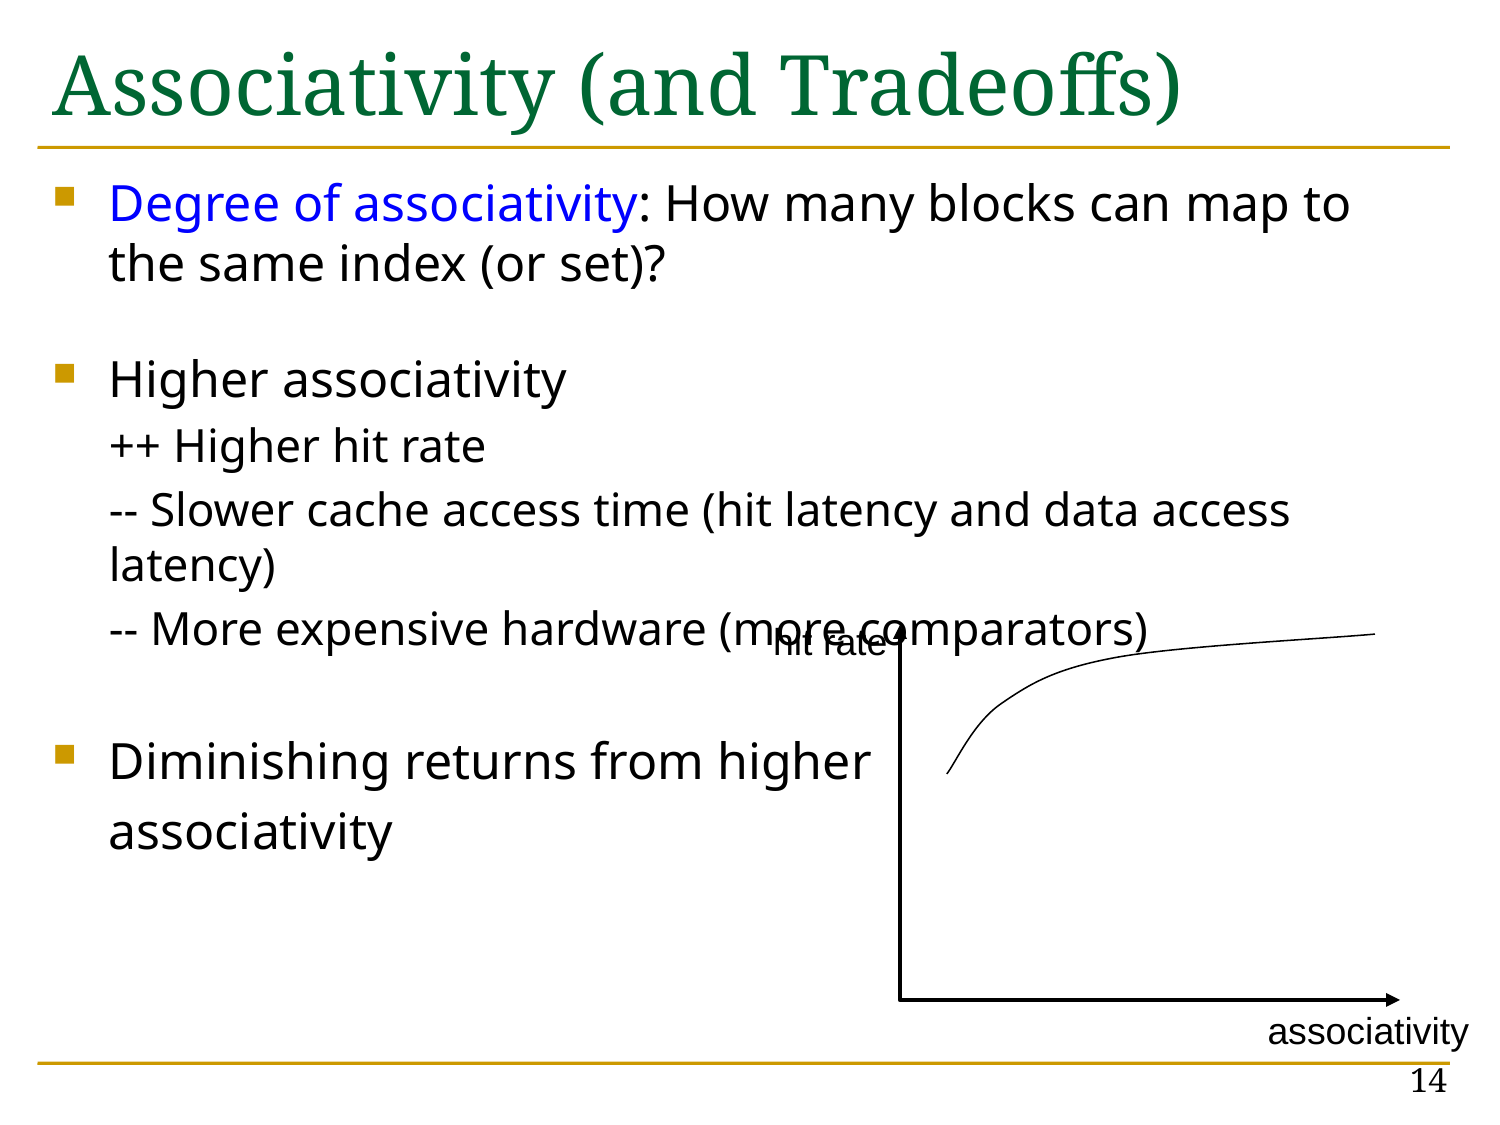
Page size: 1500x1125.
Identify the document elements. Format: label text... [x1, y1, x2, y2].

text_box hit rate [758, 610, 903, 671]
title Associativity (and Tradeoffs) [37, 24, 1450, 163]
text_box [946, 634, 1375, 774]
slide_number 14 [1111, 1036, 1462, 1112]
text_box associativity [1252, 999, 1484, 1060]
list Degree of associativity: How many blocks can map to the same index (or set)? Higher associativity ++ Higher hit rate -- Slower cache access time (hit latency and data access latency) -- More expensive hardware (more comparators) Diminishing returns from higher associativity [37, 163, 1450, 1016]
text_box [900, 627, 1399, 1001]
